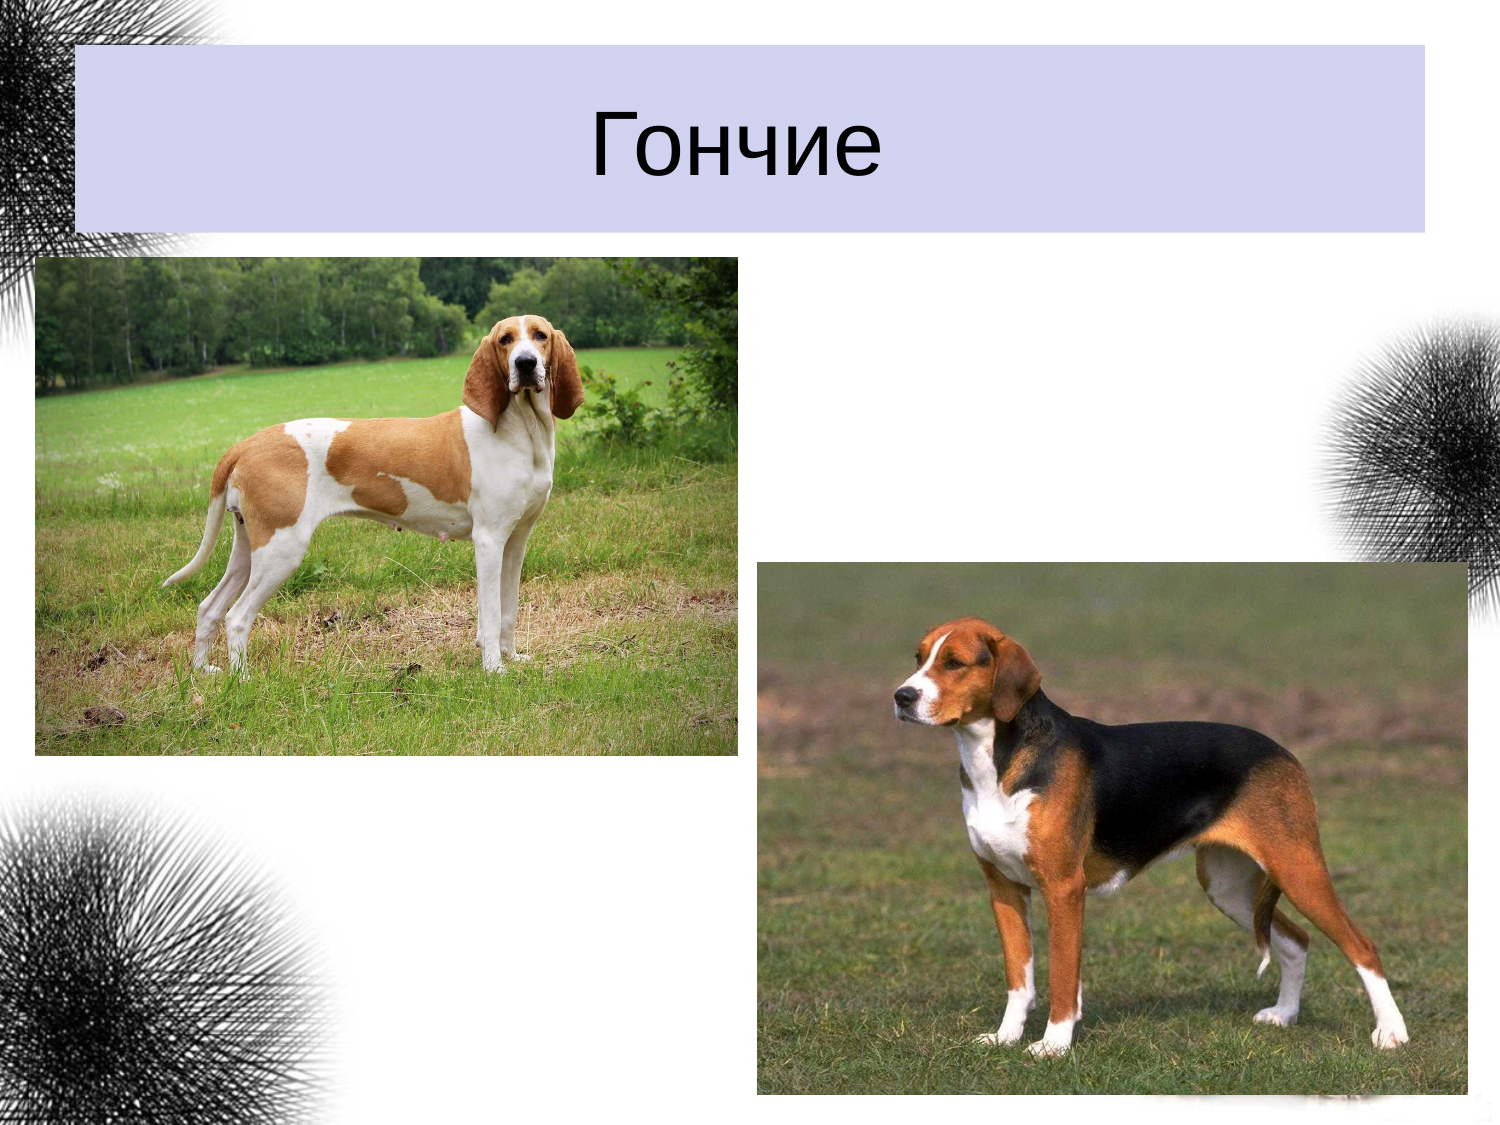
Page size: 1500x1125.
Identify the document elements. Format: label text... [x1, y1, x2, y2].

picture [0, 0, 1500, 1125]
title Гончие [75, 45, 1425, 233]
